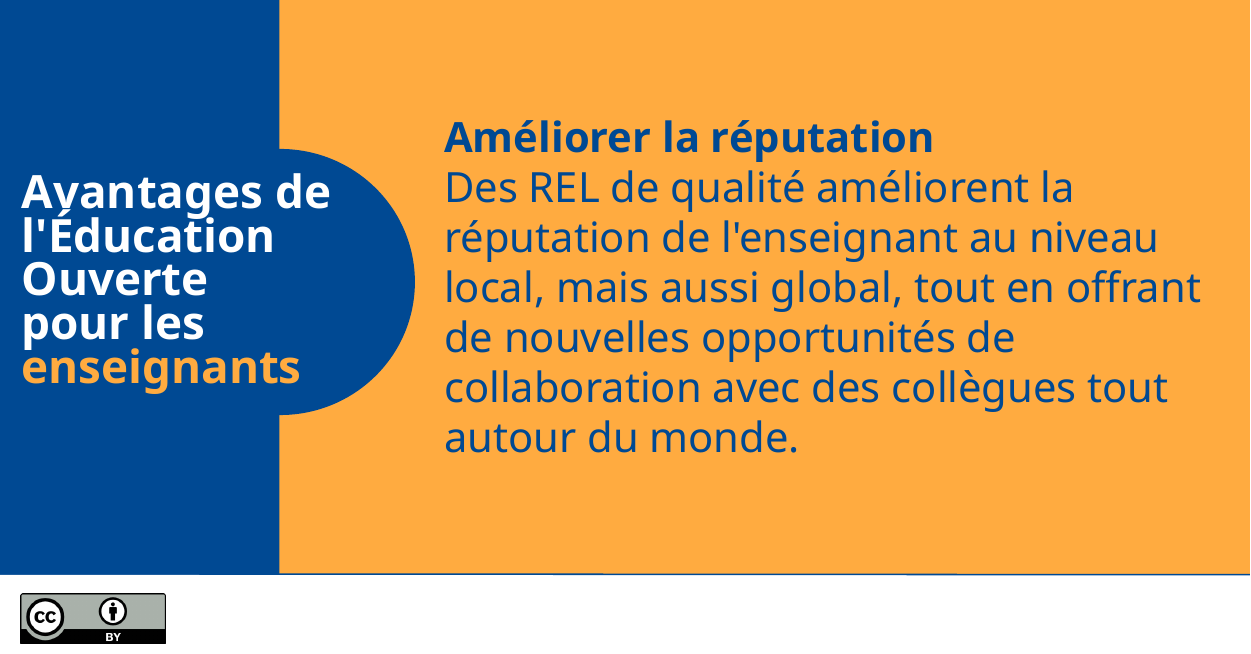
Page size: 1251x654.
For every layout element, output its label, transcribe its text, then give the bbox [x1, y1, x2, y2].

text_box [0, 0, 280, 573]
text_box Avantages de l'Éducation Ouverte pour les enseignants [6, 157, 348, 408]
text_box [348, 167, 415, 397]
text_box [234, 148, 327, 157]
text_box [0, 582, 1250, 654]
picture [20, 592, 166, 645]
text_box Améliorer la réputation Des REL de qualité améliorent la réputation de l'enseignant au niveau local, mais aussi global, tout en offrant de nouvelles opportunités de collaboration avec des collègues tout autour du monde. [429, 95, 1230, 476]
text_box [237, 408, 324, 416]
